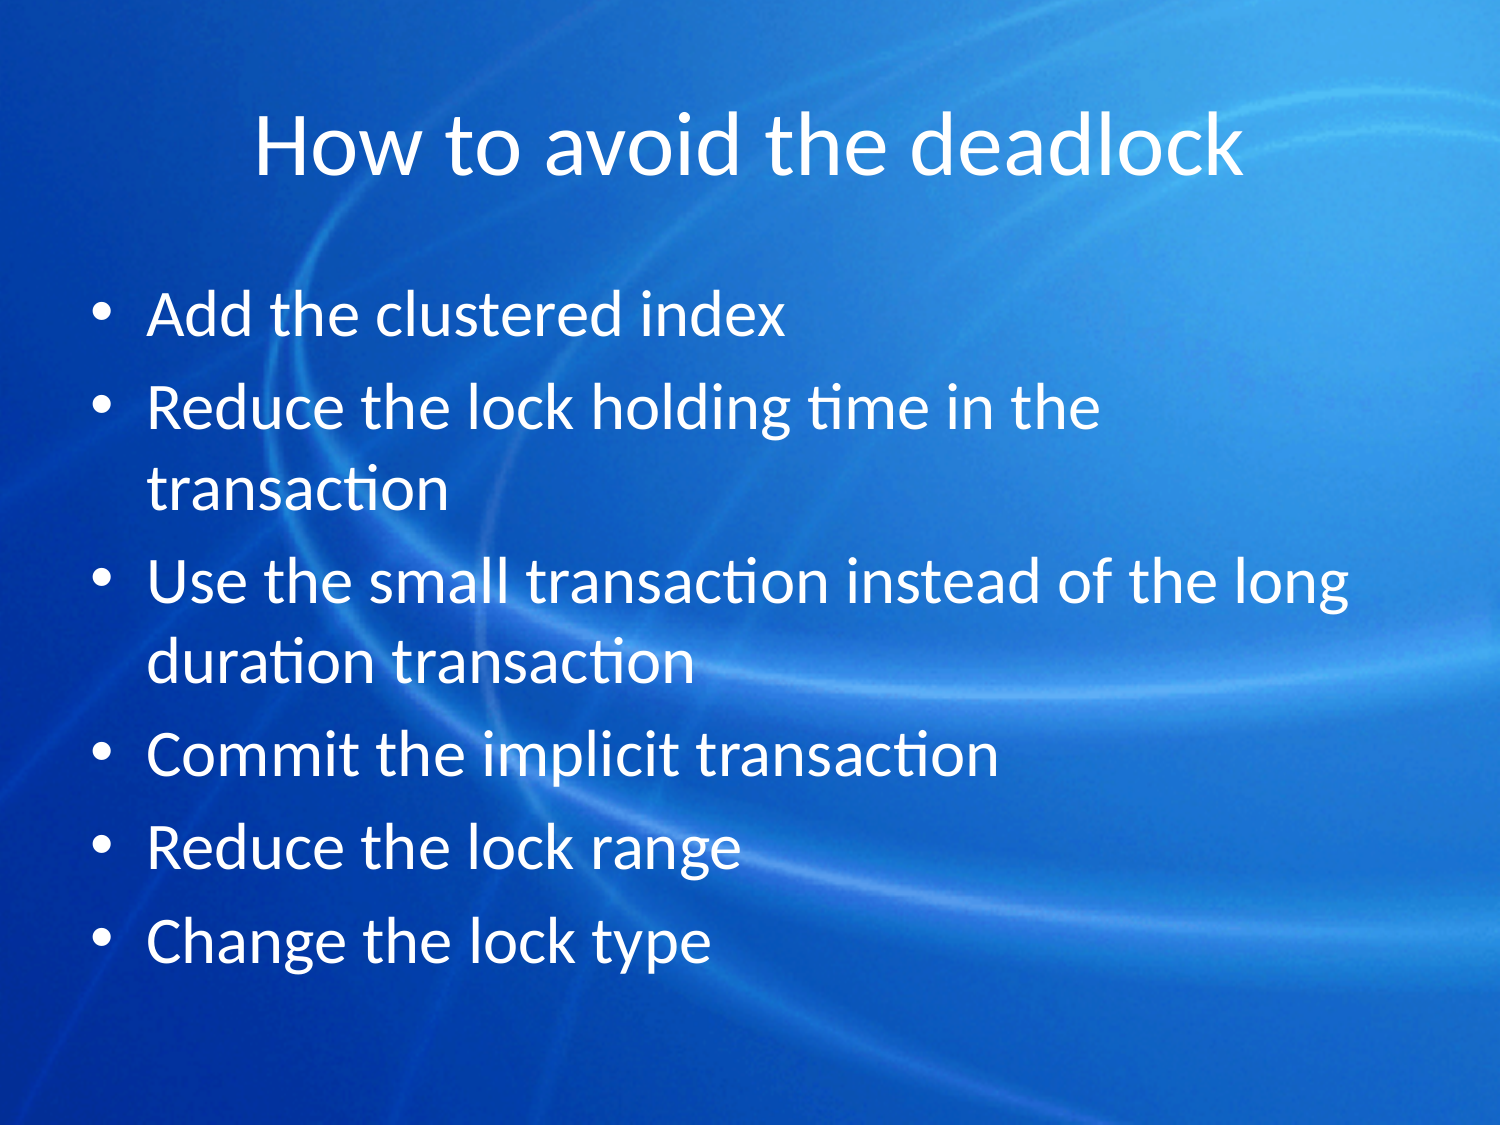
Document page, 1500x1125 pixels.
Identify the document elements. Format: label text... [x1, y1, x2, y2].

title How to avoid the deadlock [75, 45, 1425, 233]
picture [0, 0, 1500, 1125]
list Add the clustered index Reduce the lock holding time in the transaction Use the small transaction instead of the long duration transaction Commit the implicit transaction Reduce the lock range Change the lock type [75, 262, 1425, 1005]
